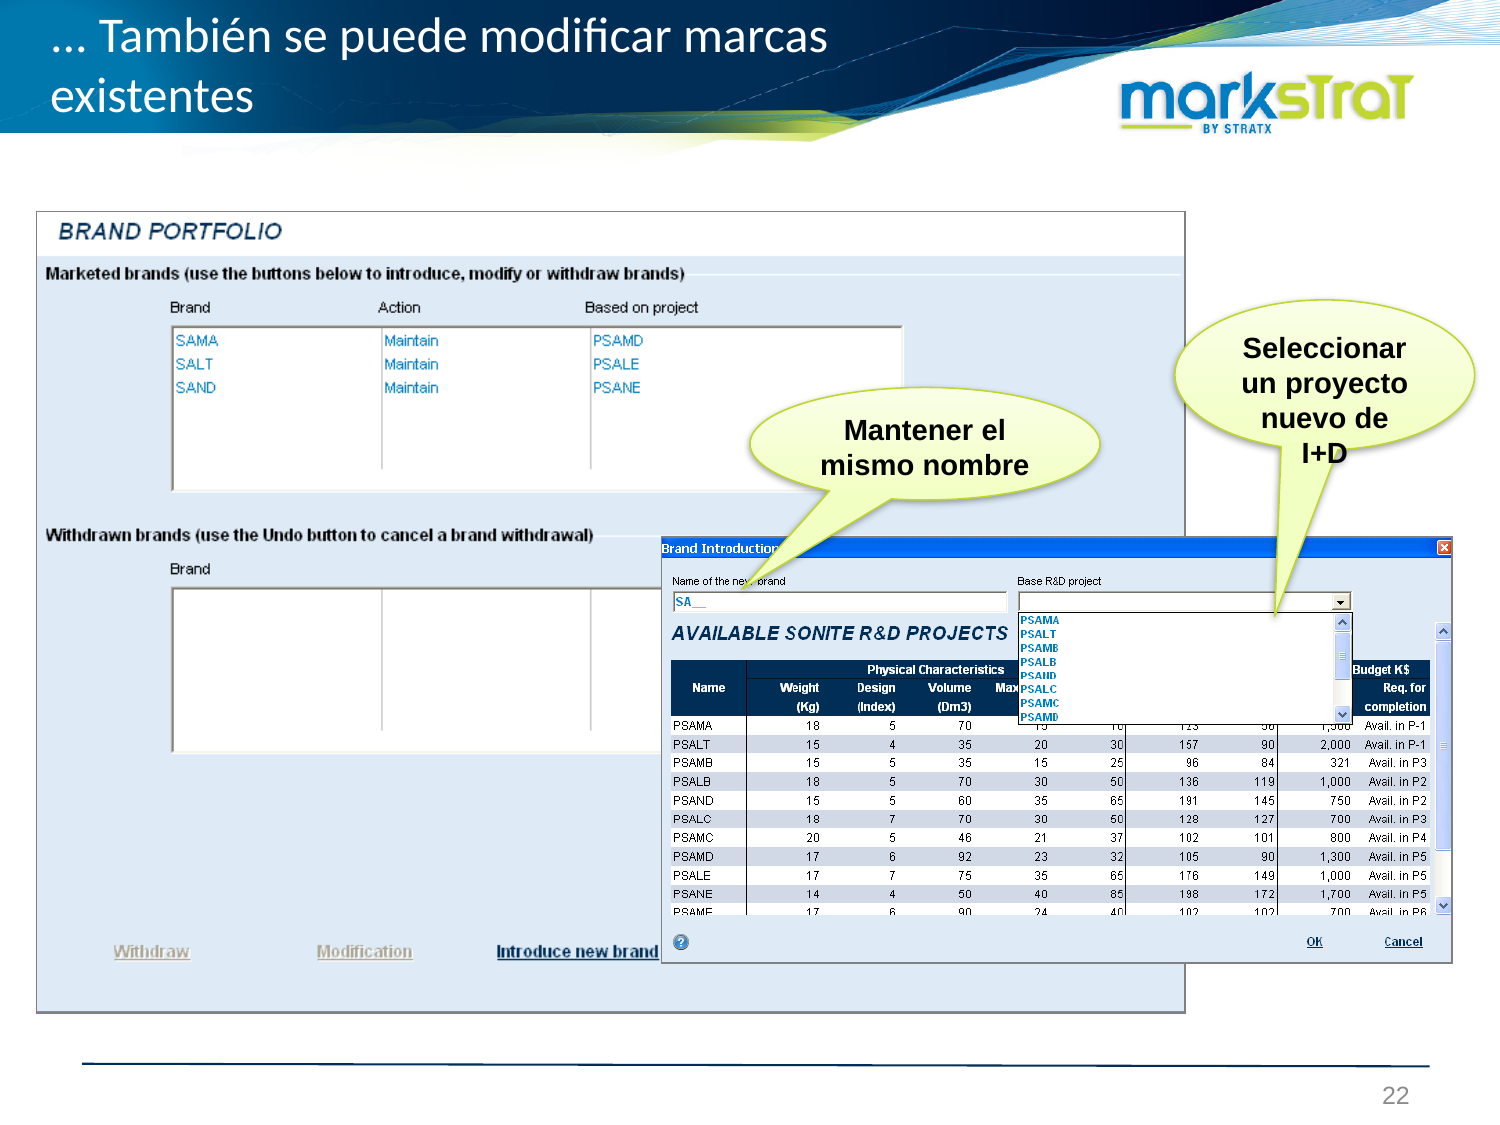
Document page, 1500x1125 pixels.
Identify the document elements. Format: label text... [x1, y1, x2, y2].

picture [100, 20, 122, 24]
slide_number 22 [1074, 1065, 1425, 1125]
picture [0, 0, 1500, 1125]
title ... También se puede modificar marcas existentes [35, 24, 973, 154]
text_box Seleccionar un proyecto nuevo de I+D [1189, 299, 1476, 535]
